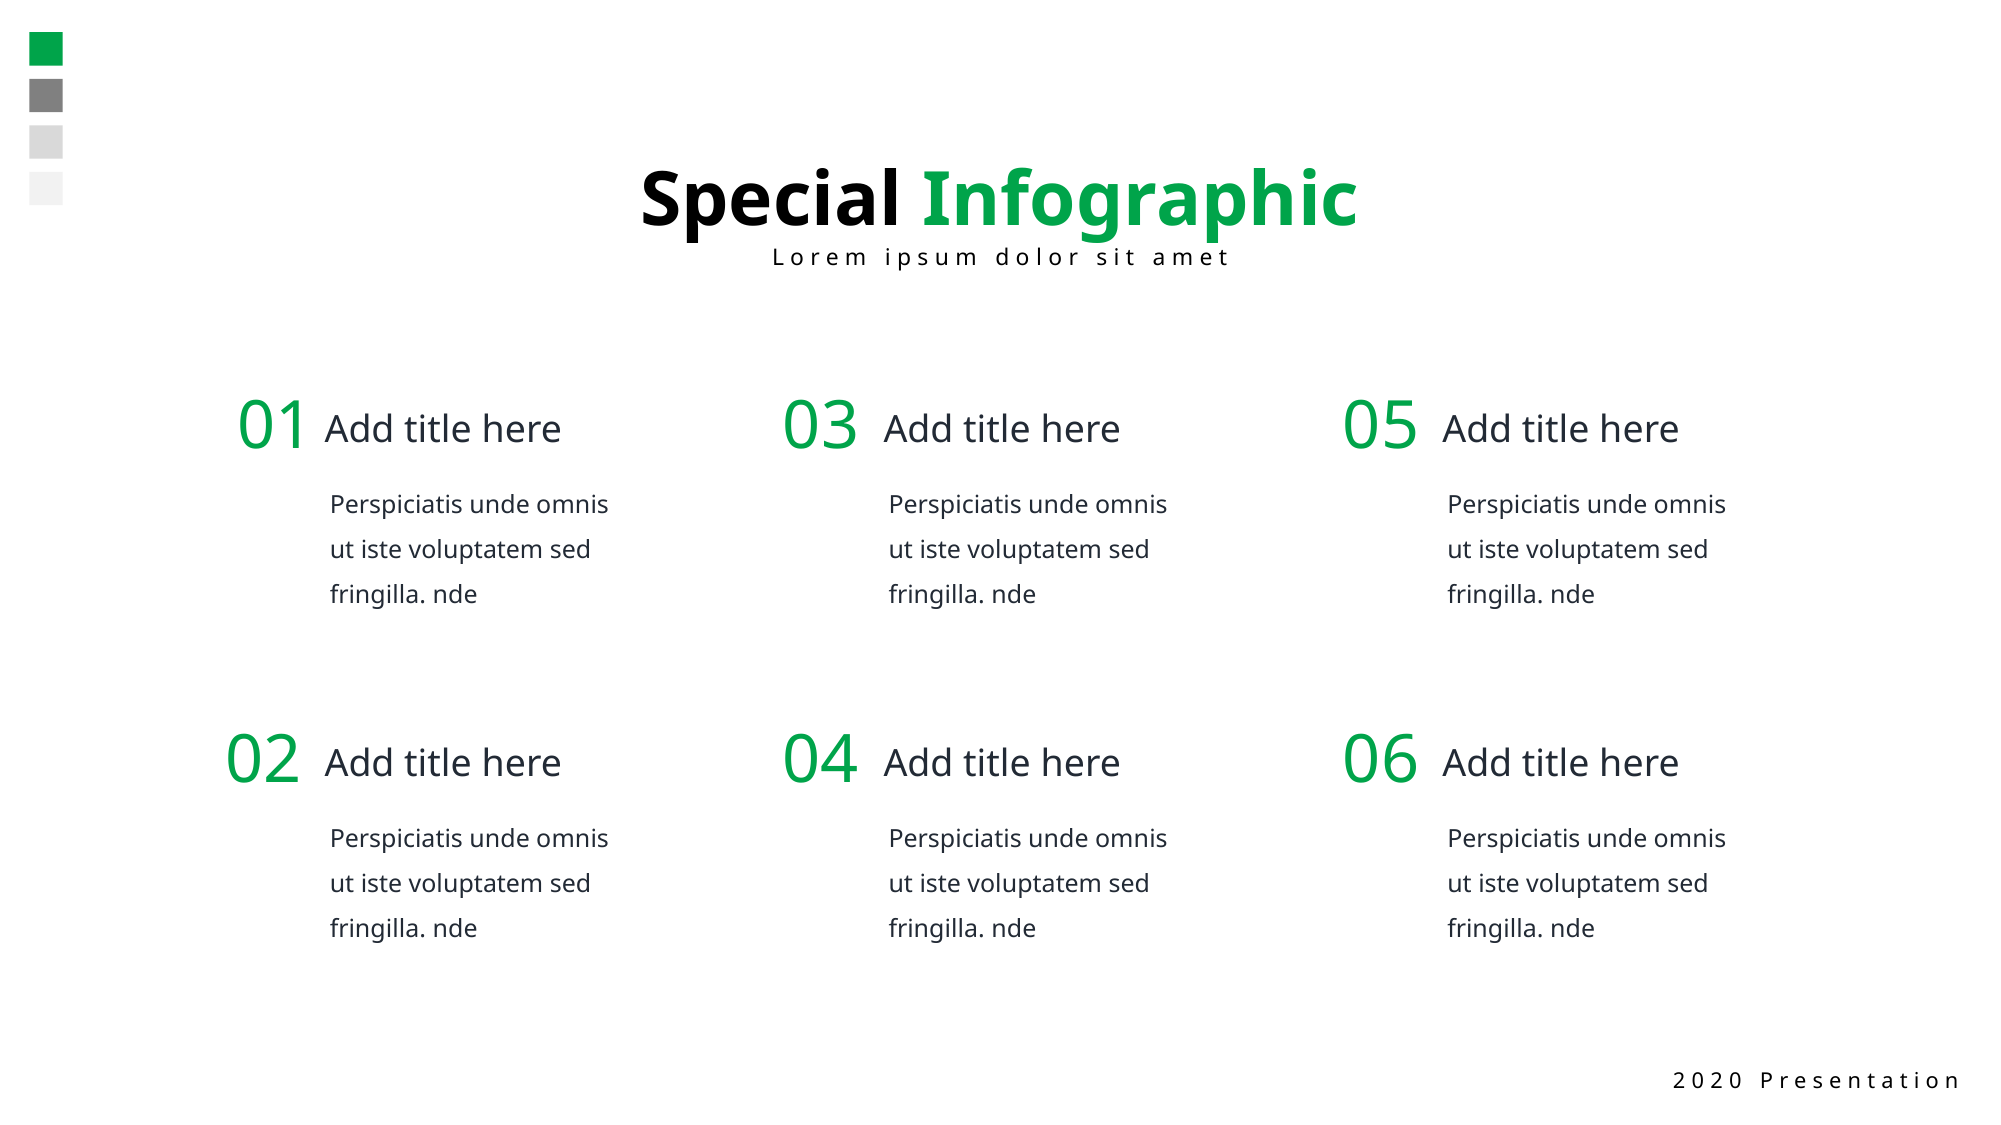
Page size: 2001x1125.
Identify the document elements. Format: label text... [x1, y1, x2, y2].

text_box Add title here [309, 397, 578, 458]
text_box Perspiciatis unde omnis ut iste voluptatem sed fringilla. nde [1432, 800, 1759, 950]
text_box 02 [210, 716, 317, 797]
text_box 03 [767, 382, 875, 463]
text_box Add title here [309, 731, 578, 792]
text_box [555, 142, 1445, 279]
text_box Perspiciatis unde omnis ut iste voluptatem sed fringilla. nde [314, 800, 642, 950]
text_box Perspiciatis unde omnis ut iste voluptatem sed fringilla. nde [1432, 466, 1759, 616]
text_box Add title here [1427, 731, 1695, 792]
text_box 06 [1327, 716, 1435, 797]
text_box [29, 32, 63, 206]
text_box 04 [767, 716, 874, 797]
text_box Perspiciatis unde omnis ut iste voluptatem sed fringilla. nde [873, 466, 1200, 616]
text_box 01 [221, 382, 329, 463]
text_box Add title here [868, 397, 1136, 458]
text_box Perspiciatis unde omnis ut iste voluptatem sed fringilla. nde [873, 800, 1200, 950]
text_box 2020 Presentation [1599, 1059, 1974, 1101]
text_box Add title here [868, 731, 1136, 792]
text_box Add title here [1427, 397, 1695, 458]
text_box 05 [1327, 382, 1435, 463]
text_box Perspiciatis unde omnis ut iste voluptatem sed fringilla. nde [314, 466, 642, 616]
